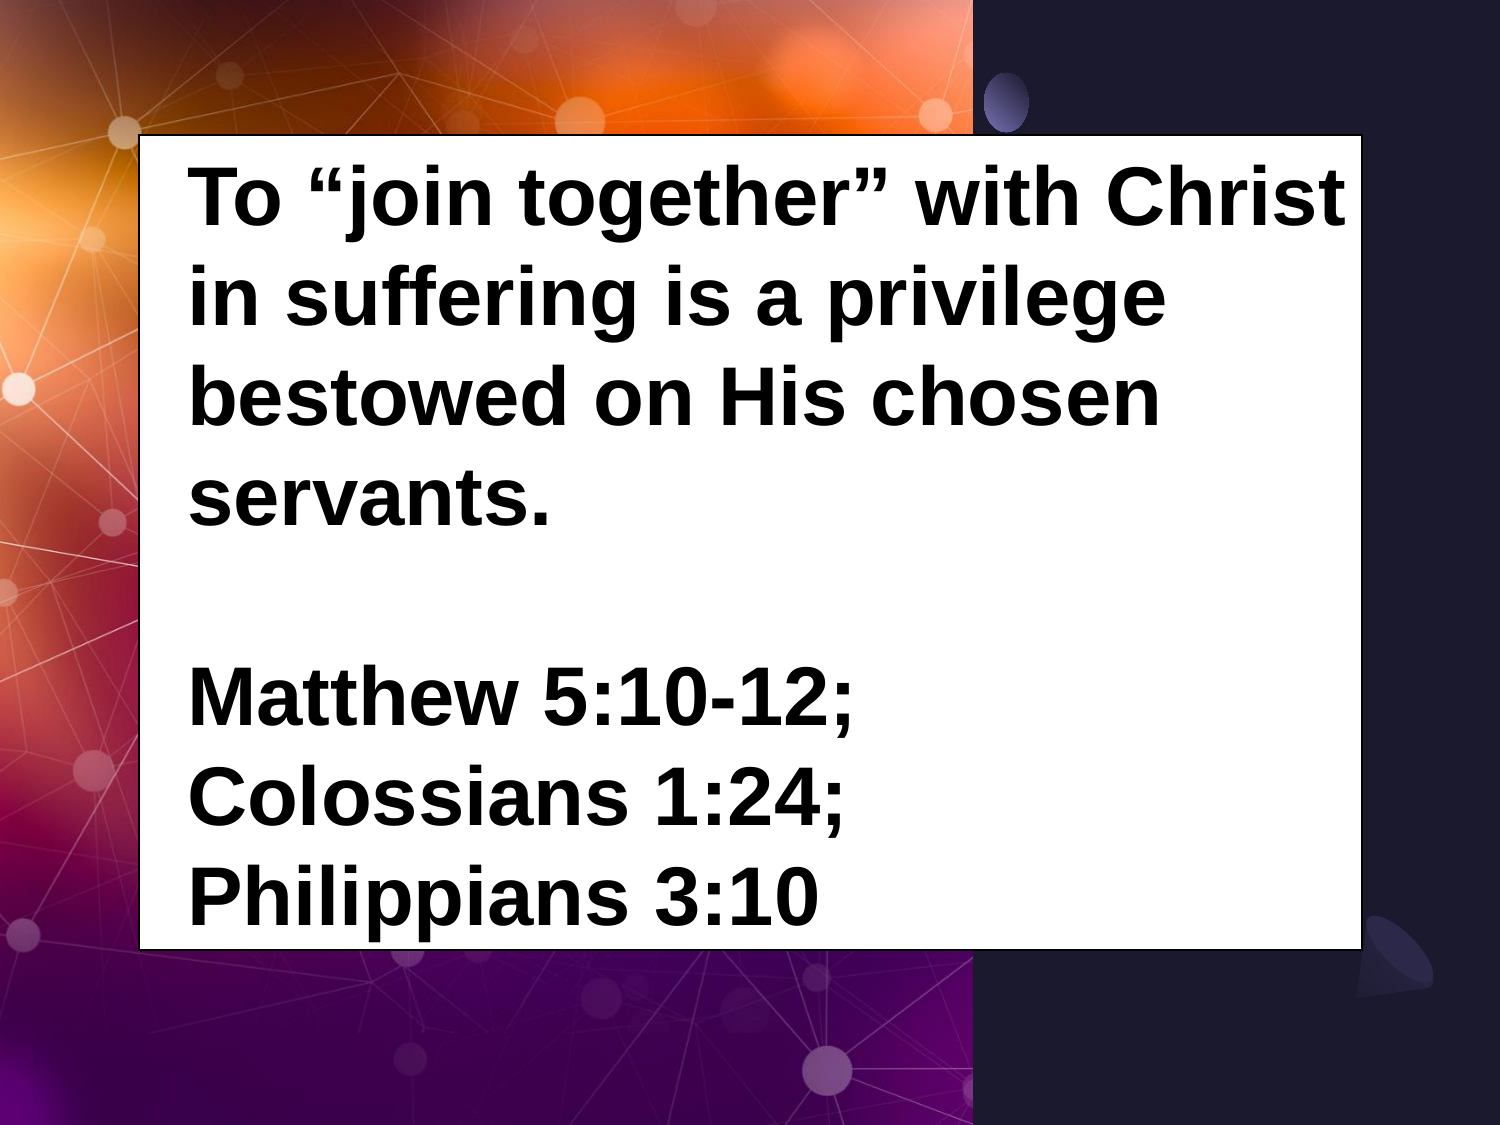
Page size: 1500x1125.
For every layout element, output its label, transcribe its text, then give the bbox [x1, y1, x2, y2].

picture [0, 0, 973, 1125]
text_box To “join together” with Christ in suffering is a privilege bestowed on His chosen servants. Matthew 5:10-12; Colossians 1:24; Philippians 3:10 [973, 134, 1363, 951]
